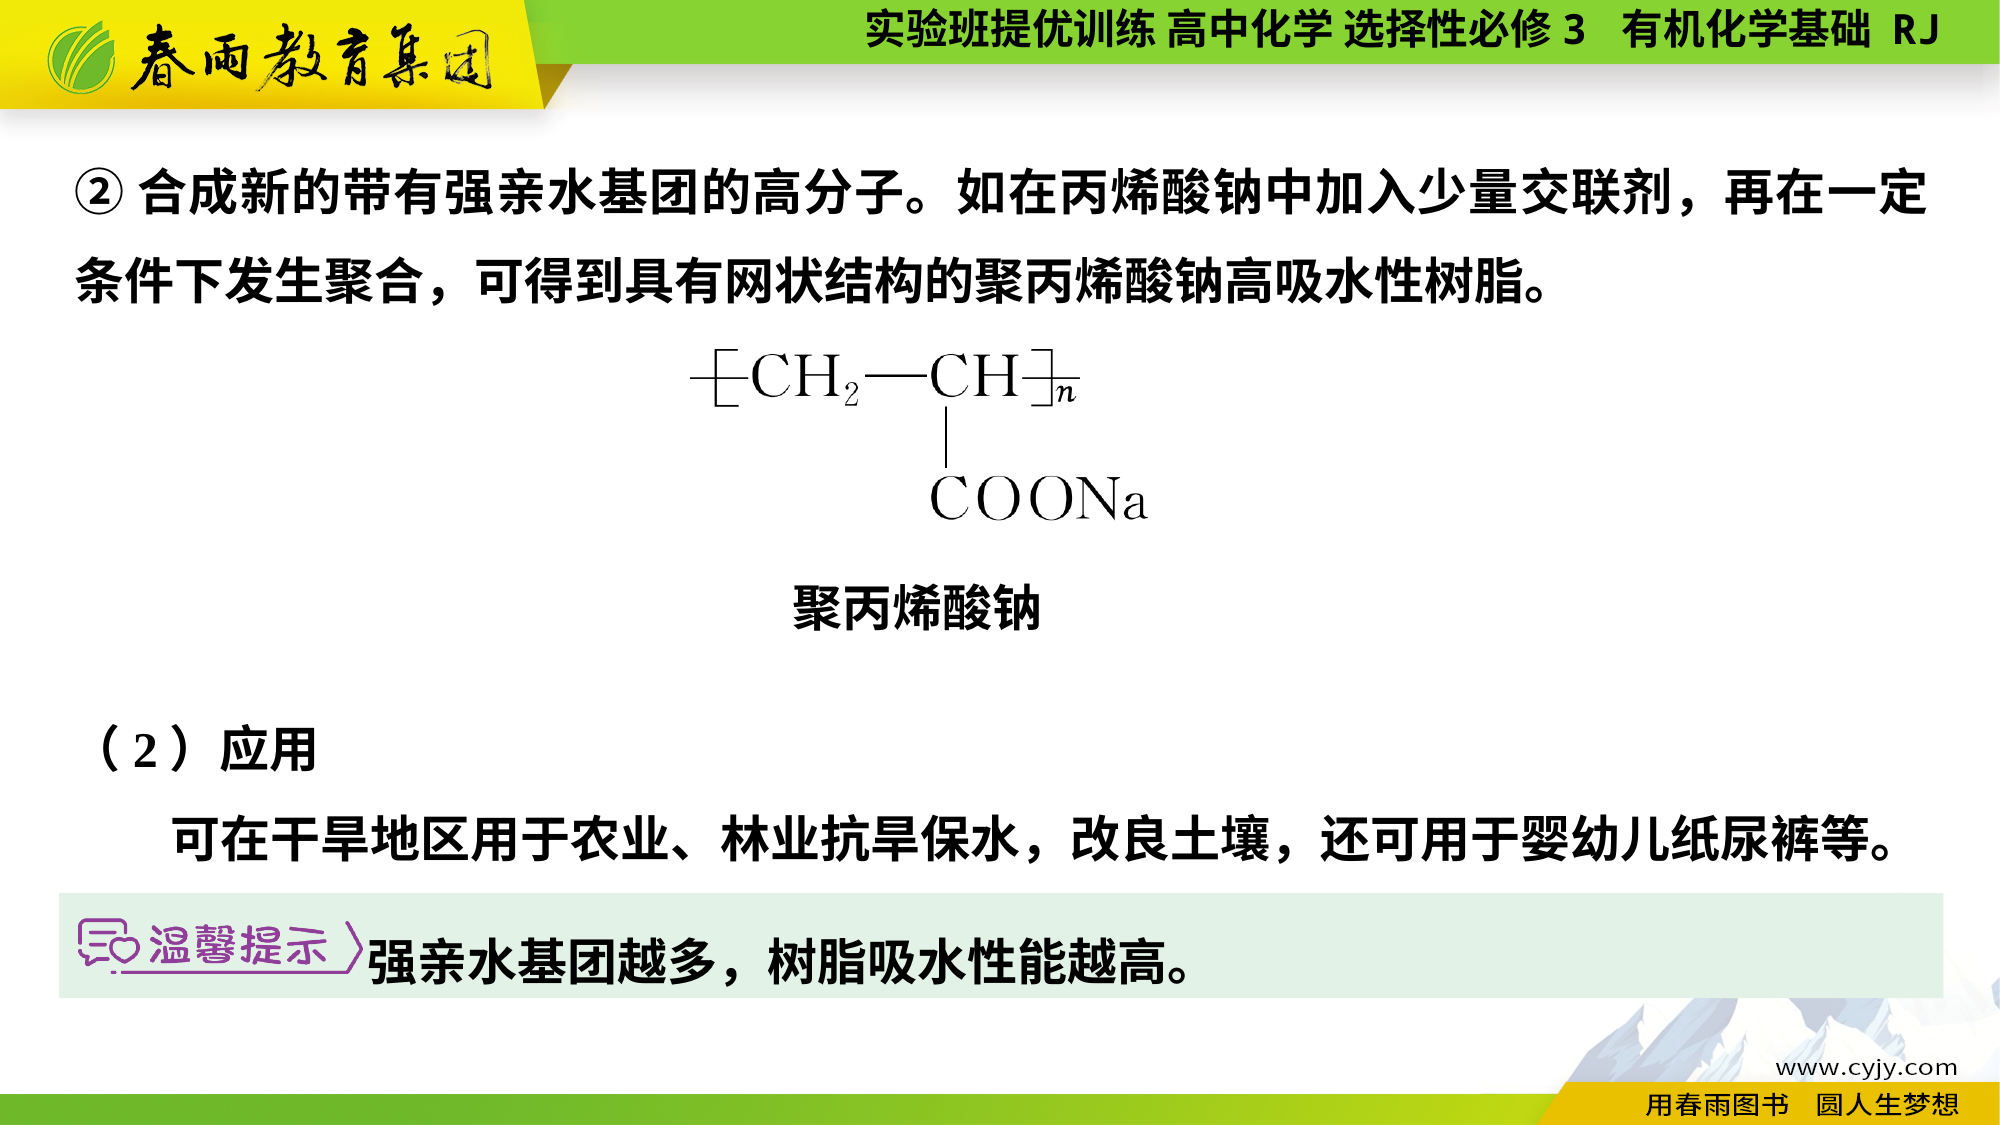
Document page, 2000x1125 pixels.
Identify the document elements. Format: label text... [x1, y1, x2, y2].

text_box （2）应用 可在干旱地区用于农业、林业抗旱保水，改良土壤，还可用于婴幼儿纸尿裤等。 [56, 680, 1969, 876]
list ②合成新的带有强亲水基团的高分子。如在丙烯酸钠中加入少量交联剂，再在一定条件下发生聚合，可得到具有网状结构的聚丙烯酸钠高吸水性树脂。 [59, 122, 1944, 308]
text_box 聚丙烯酸钠 [777, 540, 1058, 644]
picture [0, 0, 2000, 1125]
text_box 强亲水基团越多，树脂吸水性能越高。 [59, 893, 1944, 999]
